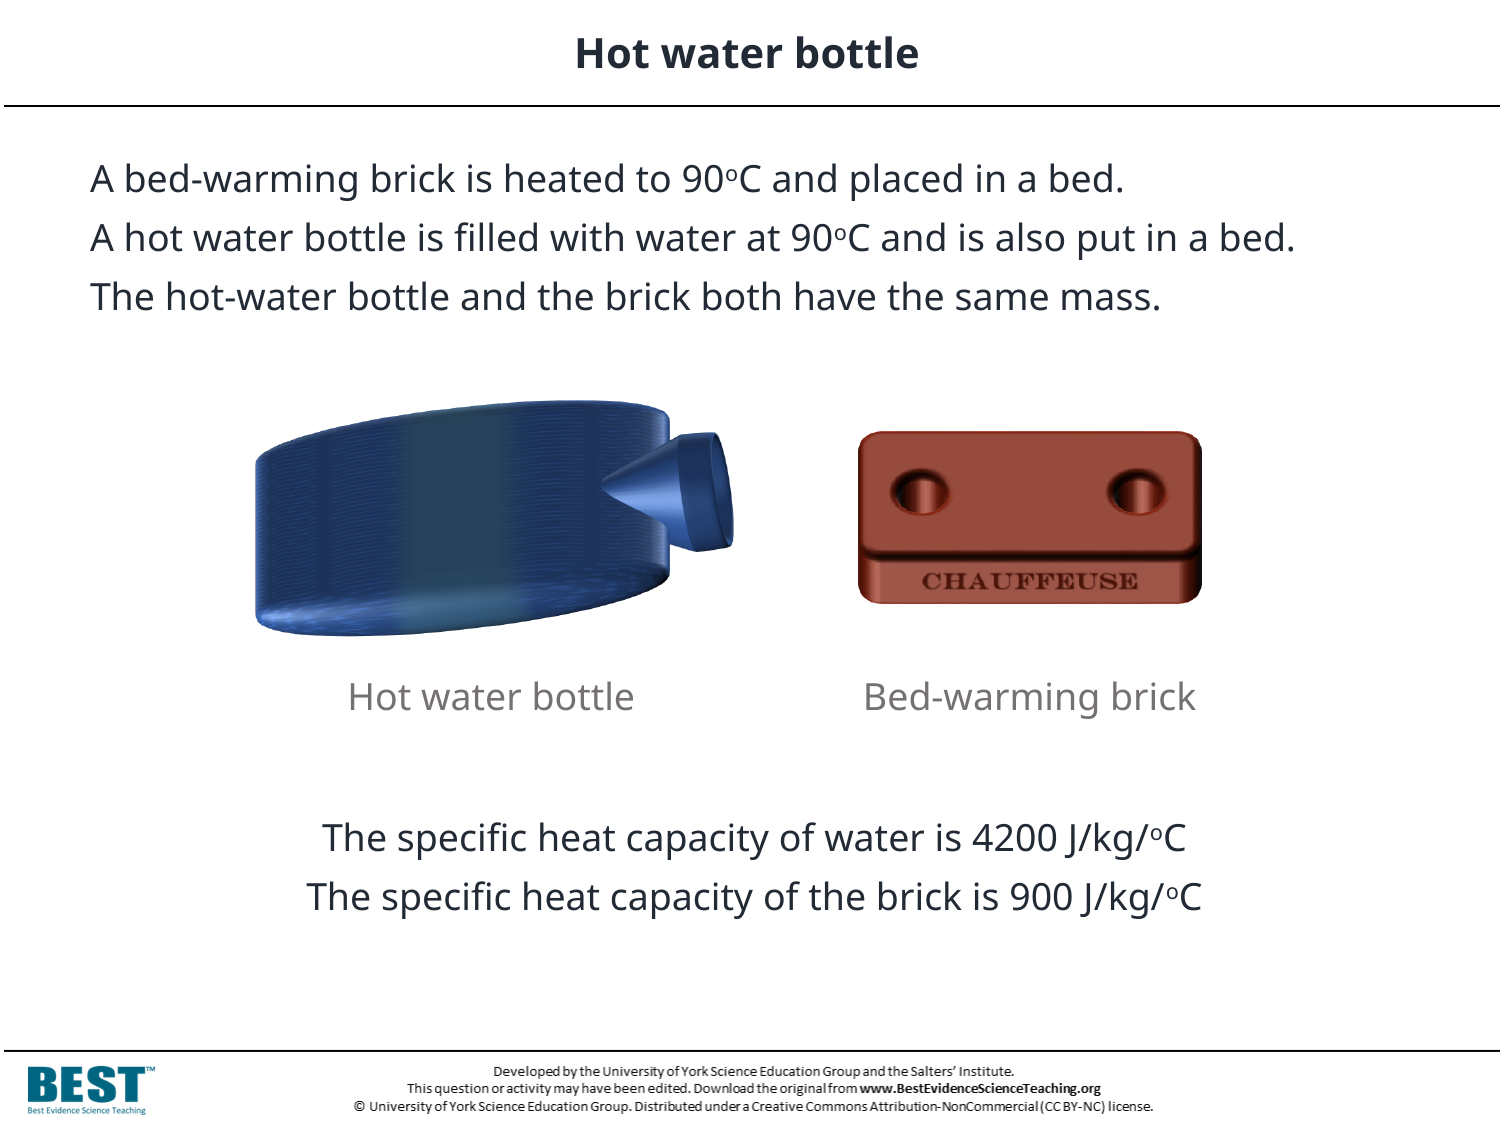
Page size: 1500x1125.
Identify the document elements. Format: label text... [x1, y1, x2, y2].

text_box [248, 368, 1261, 727]
text_box Hot water bottle [23, 4, 1471, 99]
picture [3, 105, 1500, 1125]
